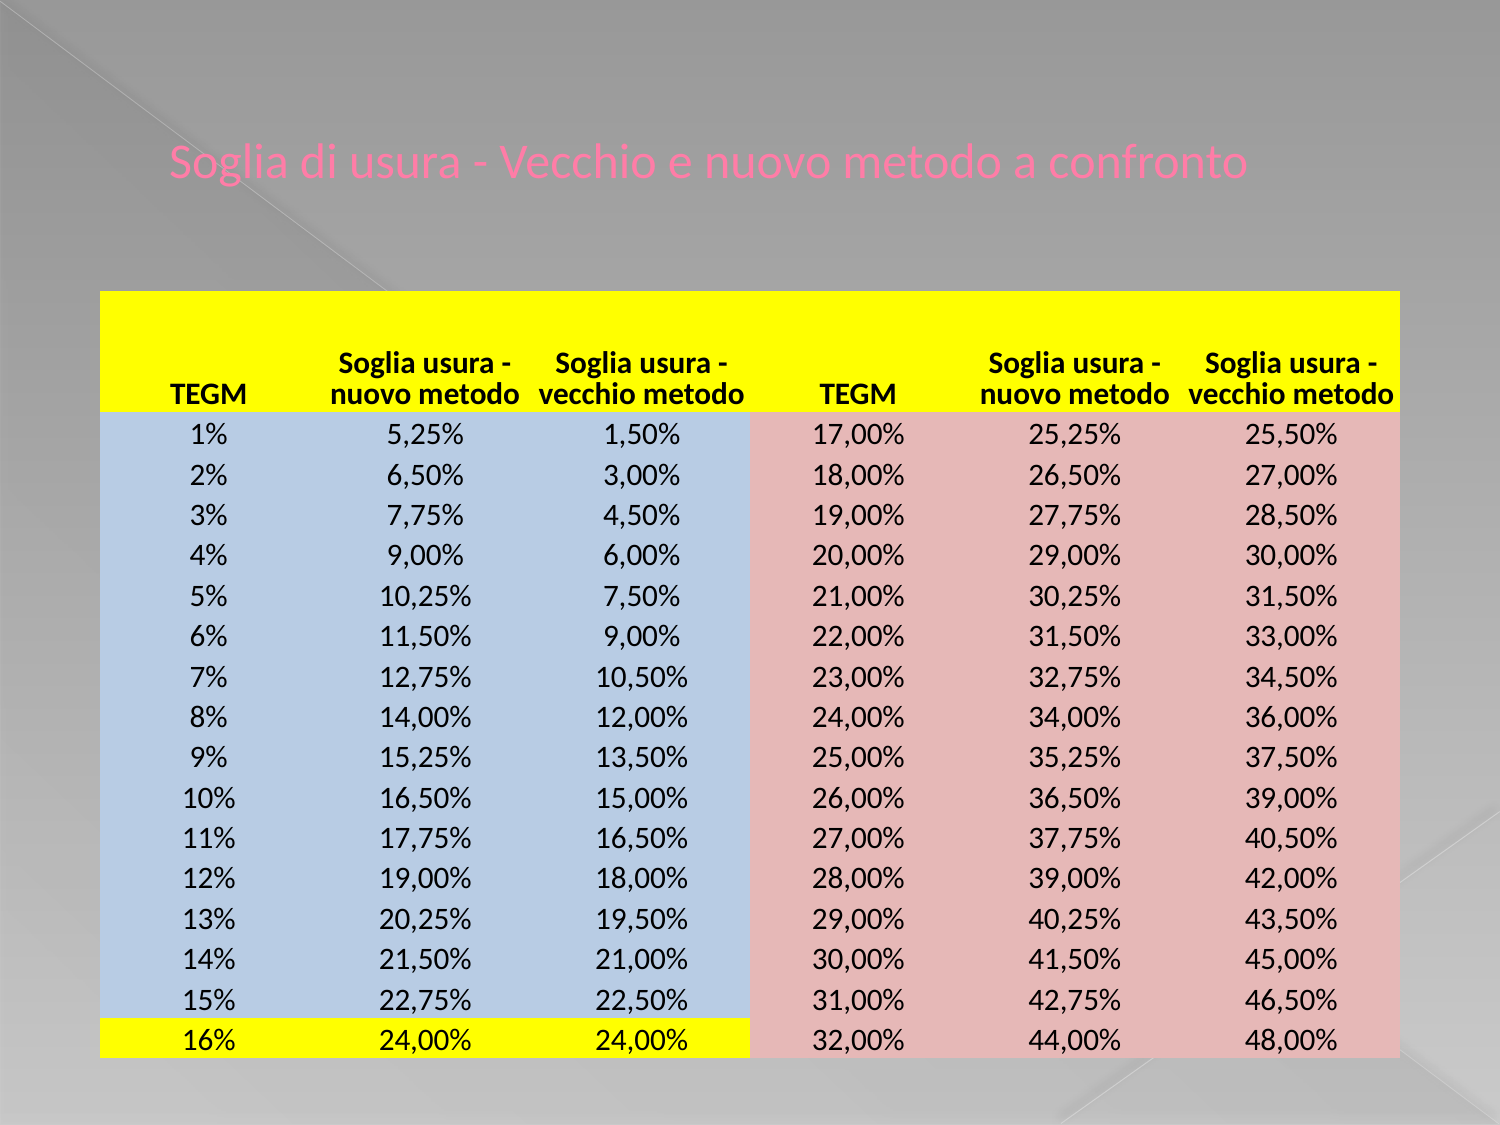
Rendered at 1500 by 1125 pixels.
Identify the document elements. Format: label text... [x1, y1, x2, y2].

table_cell 7,50% [533, 574, 750, 614]
table_cell 16,50% [533, 816, 750, 856]
table_cell 26,50% [967, 452, 1183, 493]
table_cell 30,00% [1183, 533, 1400, 574]
table_cell 37,75% [967, 816, 1183, 856]
table_cell 36,00% [1183, 695, 1400, 735]
table_cell 19,00% [317, 856, 533, 897]
table_header Soglia usura - nuovo metodo [967, 291, 1183, 412]
table_cell 32,00% [750, 1018, 967, 1058]
table_cell 27,00% [1183, 452, 1400, 493]
title Soglia di usura - Vecchio e nuovo metodo a confronto [75, 43, 1425, 274]
table_cell 43,50% [1183, 897, 1400, 937]
table_cell 10,25% [317, 574, 533, 614]
table_cell 2% [100, 452, 317, 493]
table_cell 37,50% [1183, 735, 1400, 776]
table_cell 39,00% [1183, 776, 1400, 816]
table_cell 15% [100, 978, 317, 1018]
table_cell 7,75% [317, 493, 533, 533]
table_cell 27,00% [750, 816, 967, 856]
table_cell 44,00% [967, 1018, 1183, 1058]
table_cell 34,50% [1183, 654, 1400, 695]
table_cell 9% [100, 735, 317, 776]
table_cell 42,00% [1183, 856, 1400, 897]
table_cell 1,50% [533, 412, 750, 452]
table_cell 29,00% [750, 897, 967, 937]
table_cell 24,00% [533, 1018, 750, 1058]
table_cell 16% [100, 1018, 317, 1058]
table_cell 21,00% [750, 574, 967, 614]
table_header TEGM [750, 291, 967, 412]
table_cell 17,75% [317, 816, 533, 856]
table_cell 9,00% [533, 614, 750, 654]
table_cell 42,75% [967, 978, 1183, 1018]
table_cell 40,50% [1183, 816, 1400, 856]
table_cell 14,00% [317, 695, 533, 735]
table_cell 9,00% [317, 533, 533, 574]
table_cell 22,00% [750, 614, 967, 654]
table_cell 19,00% [750, 493, 967, 533]
table_cell 17,00% [750, 412, 967, 452]
table_cell 11,50% [317, 614, 533, 654]
table_cell 13,50% [533, 735, 750, 776]
table_cell 20,00% [750, 533, 967, 574]
table_cell 12,75% [317, 654, 533, 695]
table_cell 3,00% [533, 452, 750, 493]
table_cell 4% [100, 533, 317, 574]
table_cell 13% [100, 897, 317, 937]
table_cell 23,00% [750, 654, 967, 695]
table_cell 45,00% [1183, 937, 1400, 978]
table_cell 32,75% [967, 654, 1183, 695]
table_cell 11% [100, 816, 317, 856]
table_cell 6,00% [533, 533, 750, 574]
table_cell 41,50% [967, 937, 1183, 978]
table_cell 33,00% [1183, 614, 1400, 654]
table_cell 21,50% [317, 937, 533, 978]
table_cell 36,50% [967, 776, 1183, 816]
table_cell 19,50% [533, 897, 750, 937]
table_cell 22,75% [317, 978, 533, 1018]
table_cell 28,00% [750, 856, 967, 897]
table_cell 18,00% [750, 452, 967, 493]
table_cell 6% [100, 614, 317, 654]
table_cell 24,00% [750, 695, 967, 735]
table_cell 31,00% [750, 978, 967, 1018]
table_cell 15,00% [533, 776, 750, 816]
table_cell 21,00% [533, 937, 750, 978]
table_cell 16,50% [317, 776, 533, 816]
table_cell 26,00% [750, 776, 967, 816]
table_cell 10,50% [533, 654, 750, 695]
table_cell 6,50% [317, 452, 533, 493]
table_cell 7% [100, 654, 317, 695]
table_cell 25,25% [967, 412, 1183, 452]
table_header TEGM [100, 291, 317, 412]
table_cell 12,00% [533, 695, 750, 735]
table_cell 34,00% [967, 695, 1183, 735]
table_cell 24,00% [317, 1018, 533, 1058]
table_cell 27,75% [967, 493, 1183, 533]
table_cell 12% [100, 856, 317, 897]
table_cell 30,25% [967, 574, 1183, 614]
table_cell 22,50% [533, 978, 750, 1018]
table_cell 8% [100, 695, 317, 735]
table_cell 14% [100, 937, 317, 978]
table_cell 28,50% [1183, 493, 1400, 533]
table_cell 31,50% [1183, 574, 1400, 614]
table_cell 25,00% [750, 735, 967, 776]
table_cell 18,00% [533, 856, 750, 897]
table_cell 35,25% [967, 735, 1183, 776]
table_cell 31,50% [967, 614, 1183, 654]
table_cell 20,25% [317, 897, 533, 937]
table_cell 4,50% [533, 493, 750, 533]
table_cell 5% [100, 574, 317, 614]
table_cell 3% [100, 493, 317, 533]
table_cell 48,00% [1183, 1018, 1400, 1058]
table_cell 29,00% [967, 533, 1183, 574]
table_cell 25,50% [1183, 412, 1400, 452]
table_cell 46,50% [1183, 978, 1400, 1018]
table_header Soglia usura - vecchio metodo [533, 291, 750, 412]
table_header Soglia usura - nuovo metodo [317, 291, 533, 412]
table_cell 10% [100, 776, 317, 816]
table_cell 39,00% [967, 856, 1183, 897]
table_cell 5,25% [317, 412, 533, 452]
table_cell 15,25% [317, 735, 533, 776]
table_cell 1% [100, 412, 317, 452]
table_cell 40,25% [967, 897, 1183, 937]
table_cell 30,00% [750, 937, 967, 978]
table_header Soglia usura - vecchio metodo [1183, 291, 1400, 412]
